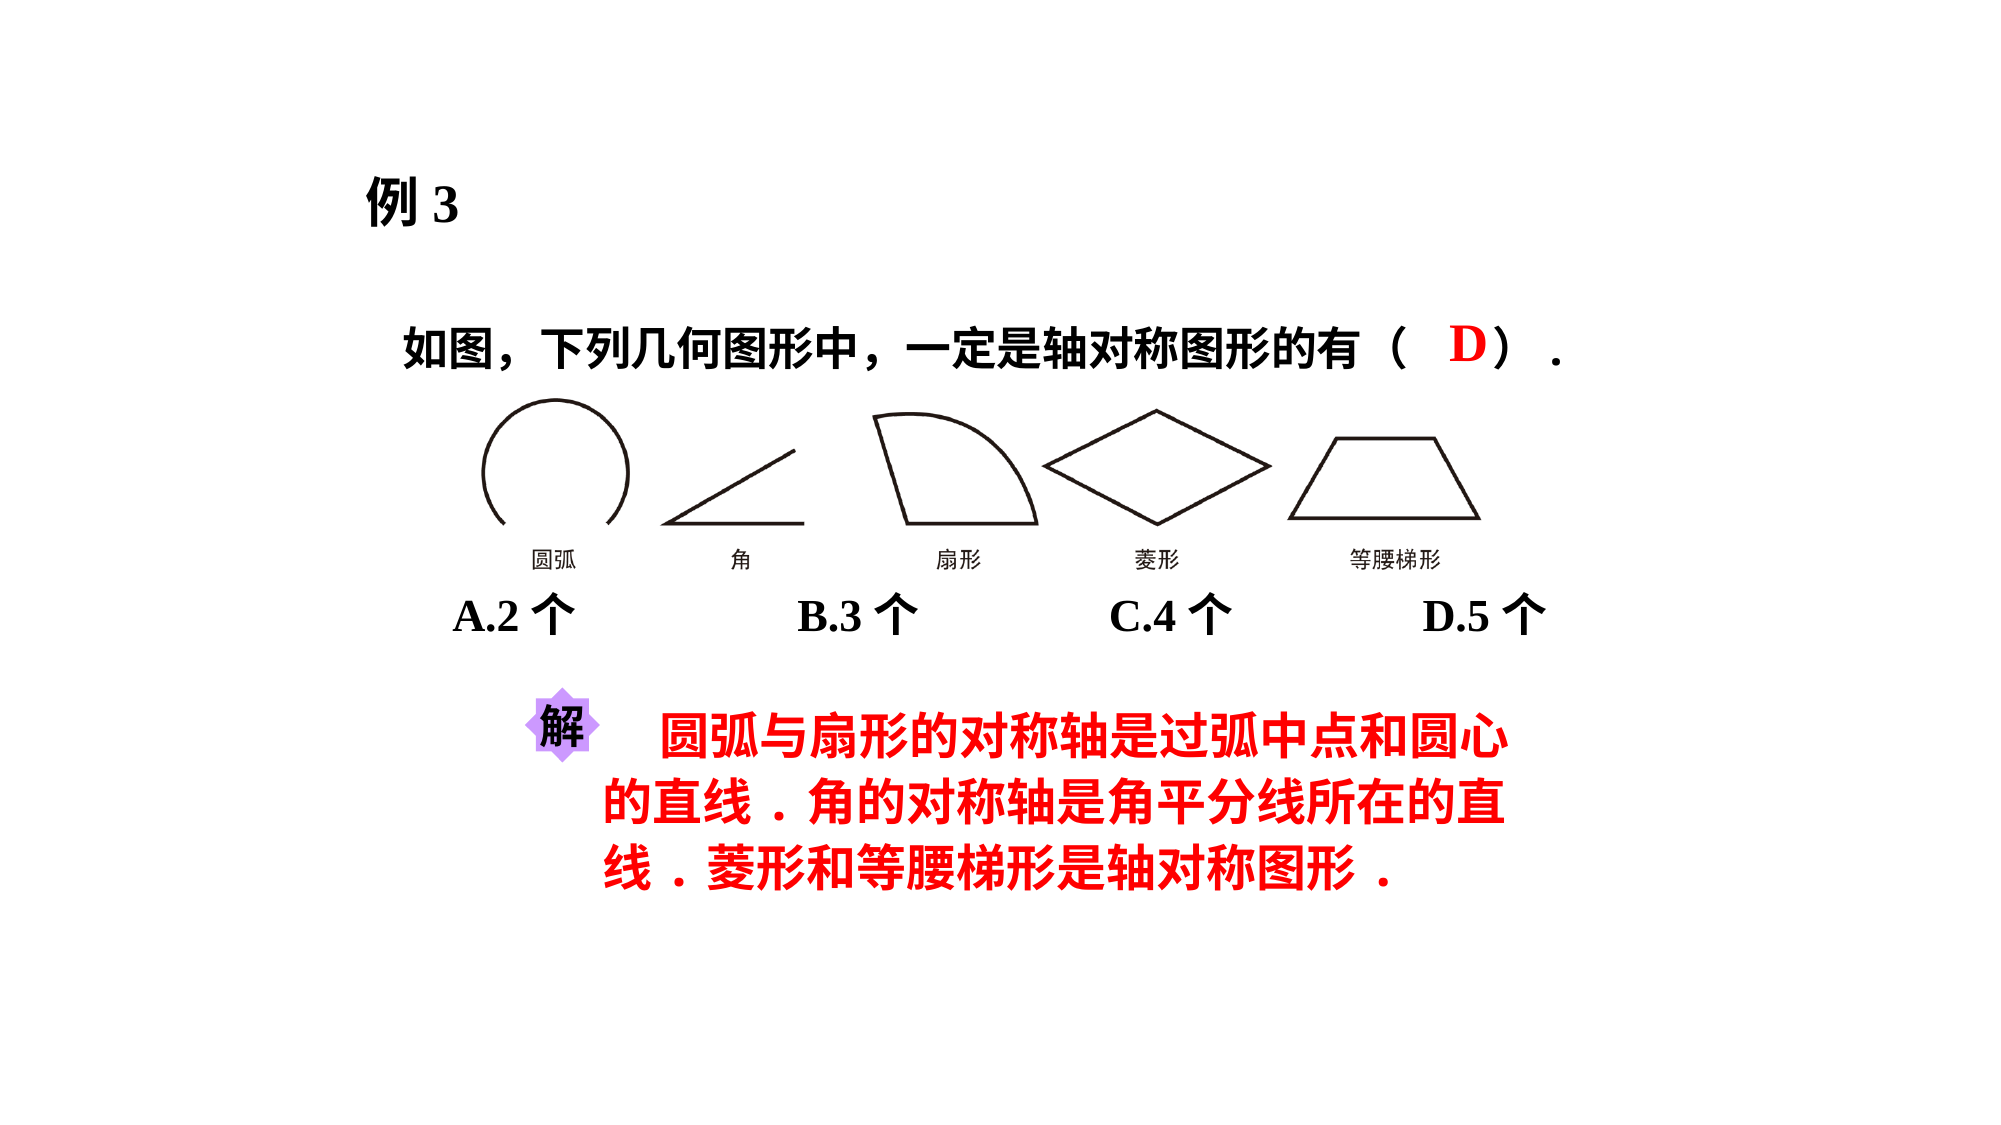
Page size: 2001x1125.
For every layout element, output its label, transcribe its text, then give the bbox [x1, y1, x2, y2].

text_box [387, 278, 1750, 649]
text_box 例3 [350, 160, 1088, 241]
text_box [524, 687, 1538, 904]
